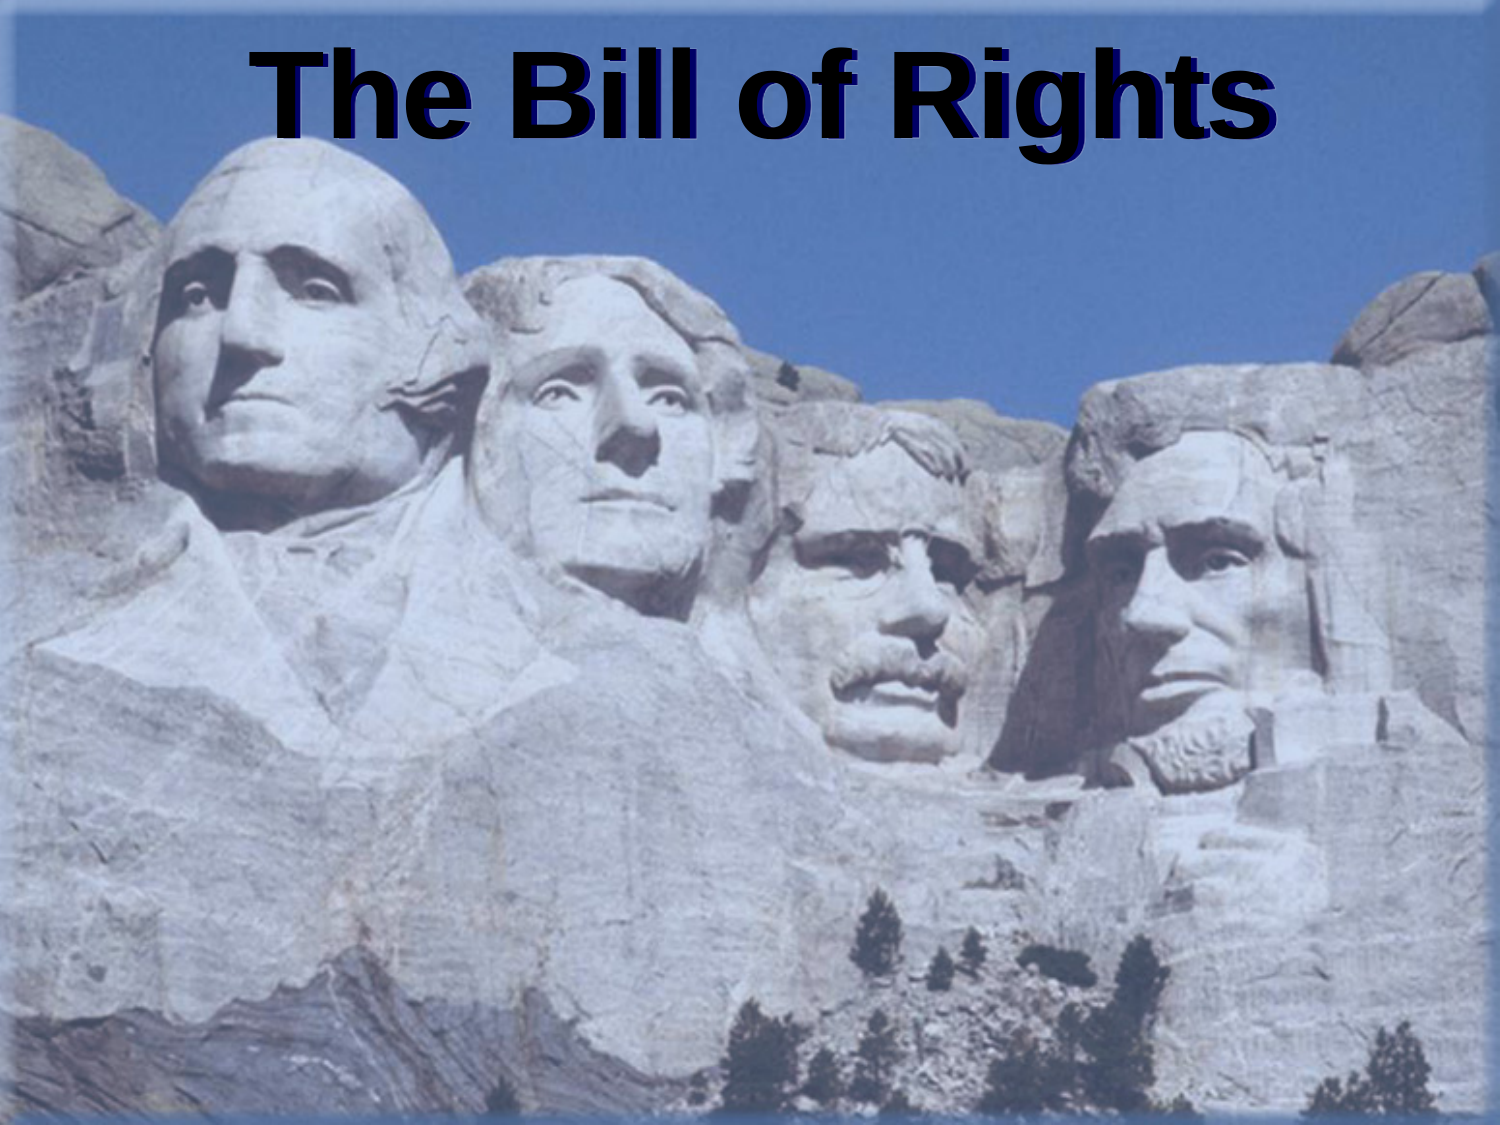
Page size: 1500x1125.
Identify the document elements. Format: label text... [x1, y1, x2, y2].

picture [0, 0, 1500, 1125]
title The Bill of Rights [87, 0, 1438, 326]
